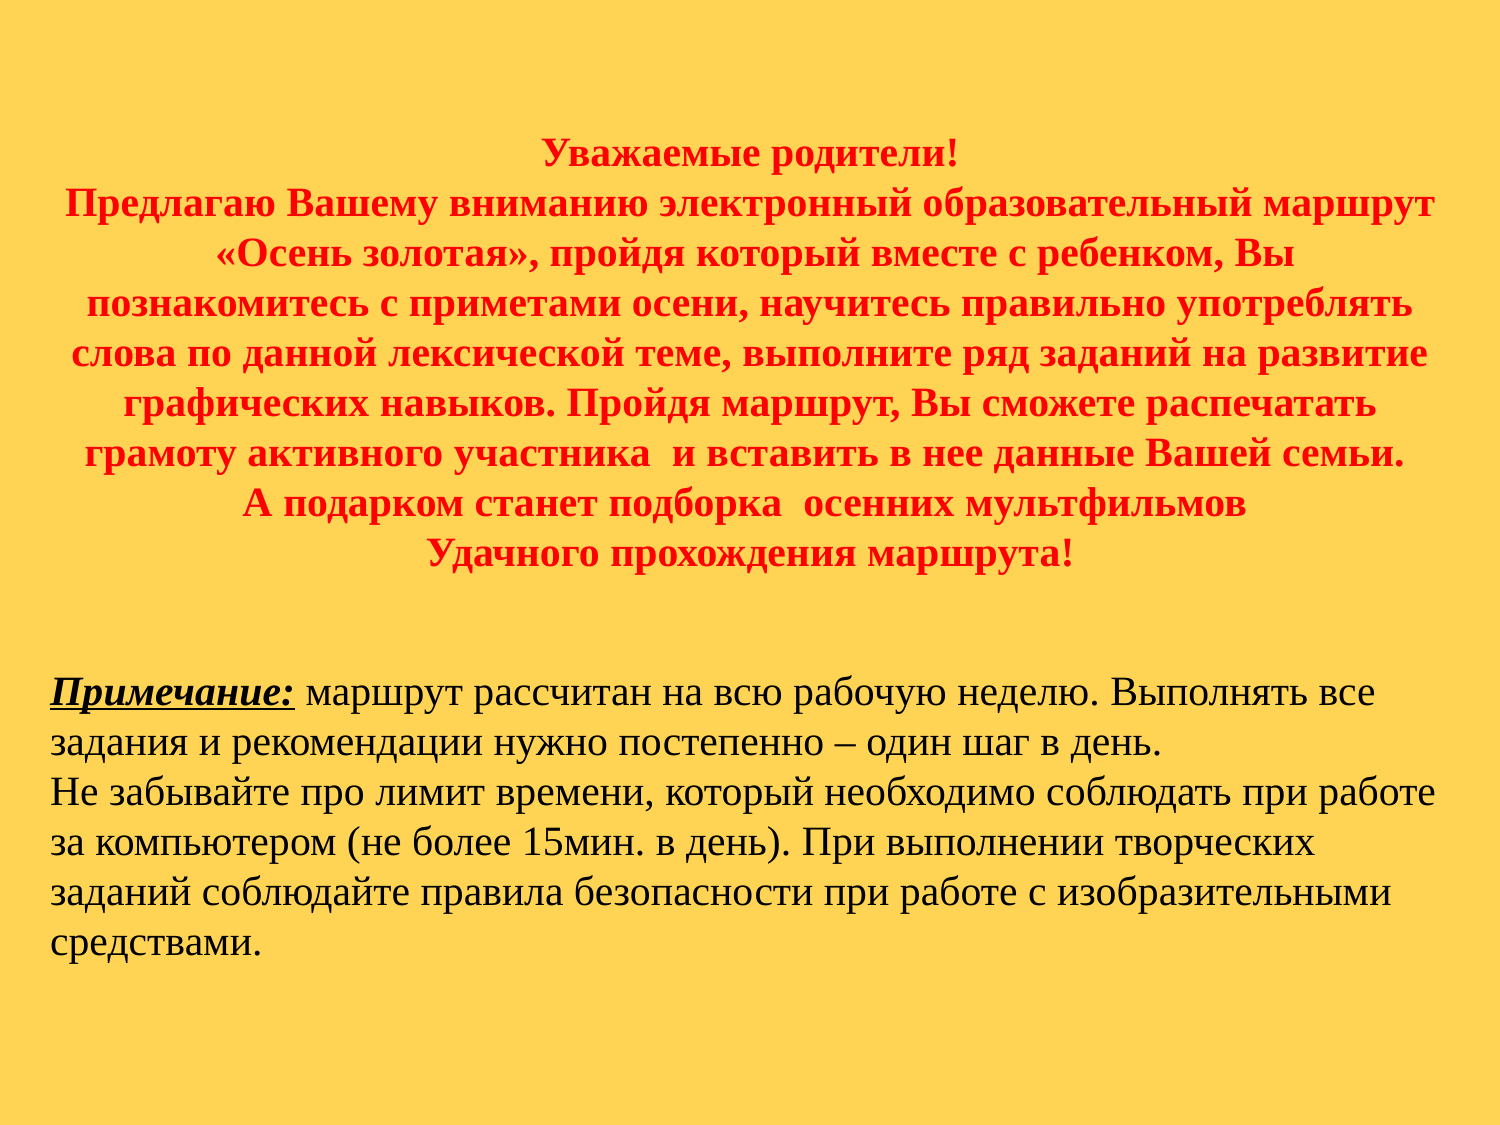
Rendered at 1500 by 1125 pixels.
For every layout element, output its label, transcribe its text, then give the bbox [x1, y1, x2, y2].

text_box Уважаемые родители! Предлагаю Вашему вниманию электронный образовательный маршрут «Осень золотая», пройдя который вместе с ребенком, Вы познакомитесь с приметами осени, научитесь правильно употреблять слова по данной лексической теме, выполните ряд заданий на развитие графических навыков. Пройдя маршрут, Вы сможете распечатать грамоту активного участника и вставить в нее данные Вашей семьи. А подарком станет подборка осенних мультфильмов Удачного прохождения маршрута! [46, 117, 1454, 583]
text_box Примечание: маршрут рассчитан на всю рабочую неделю. Выполнять все задания и рекомендации нужно постепенно – один шаг в день. Не забывайте про лимит времени, который необходимо соблюдать при работе за компьютером (не более 15мин. в день). При выполнении творческих заданий соблюдайте правила безопасности при работе с изобразительными средствами. [35, 656, 1454, 972]
